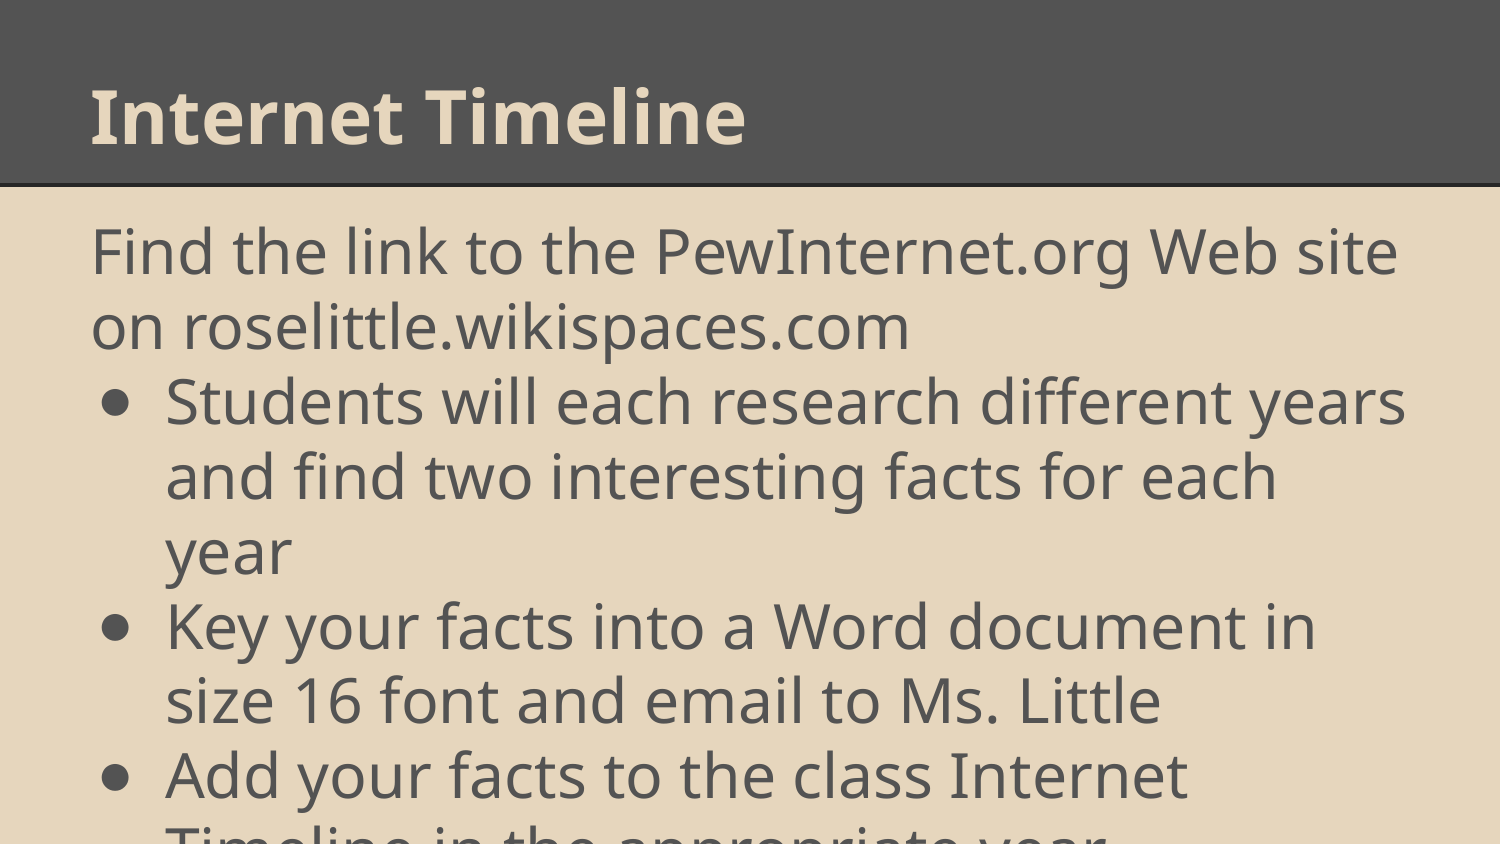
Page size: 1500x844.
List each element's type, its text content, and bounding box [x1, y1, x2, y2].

list Find the link to the PewInternet.org Web site on roselittle.wikispaces.com Students will each research different years and find two interesting facts for each year Key your facts into a Word document in size 16 font and email to Ms. Little Add your facts to the class Internet Timeline in the appropriate year [75, 196, 1425, 844]
title Internet Timeline [75, 33, 1425, 175]
